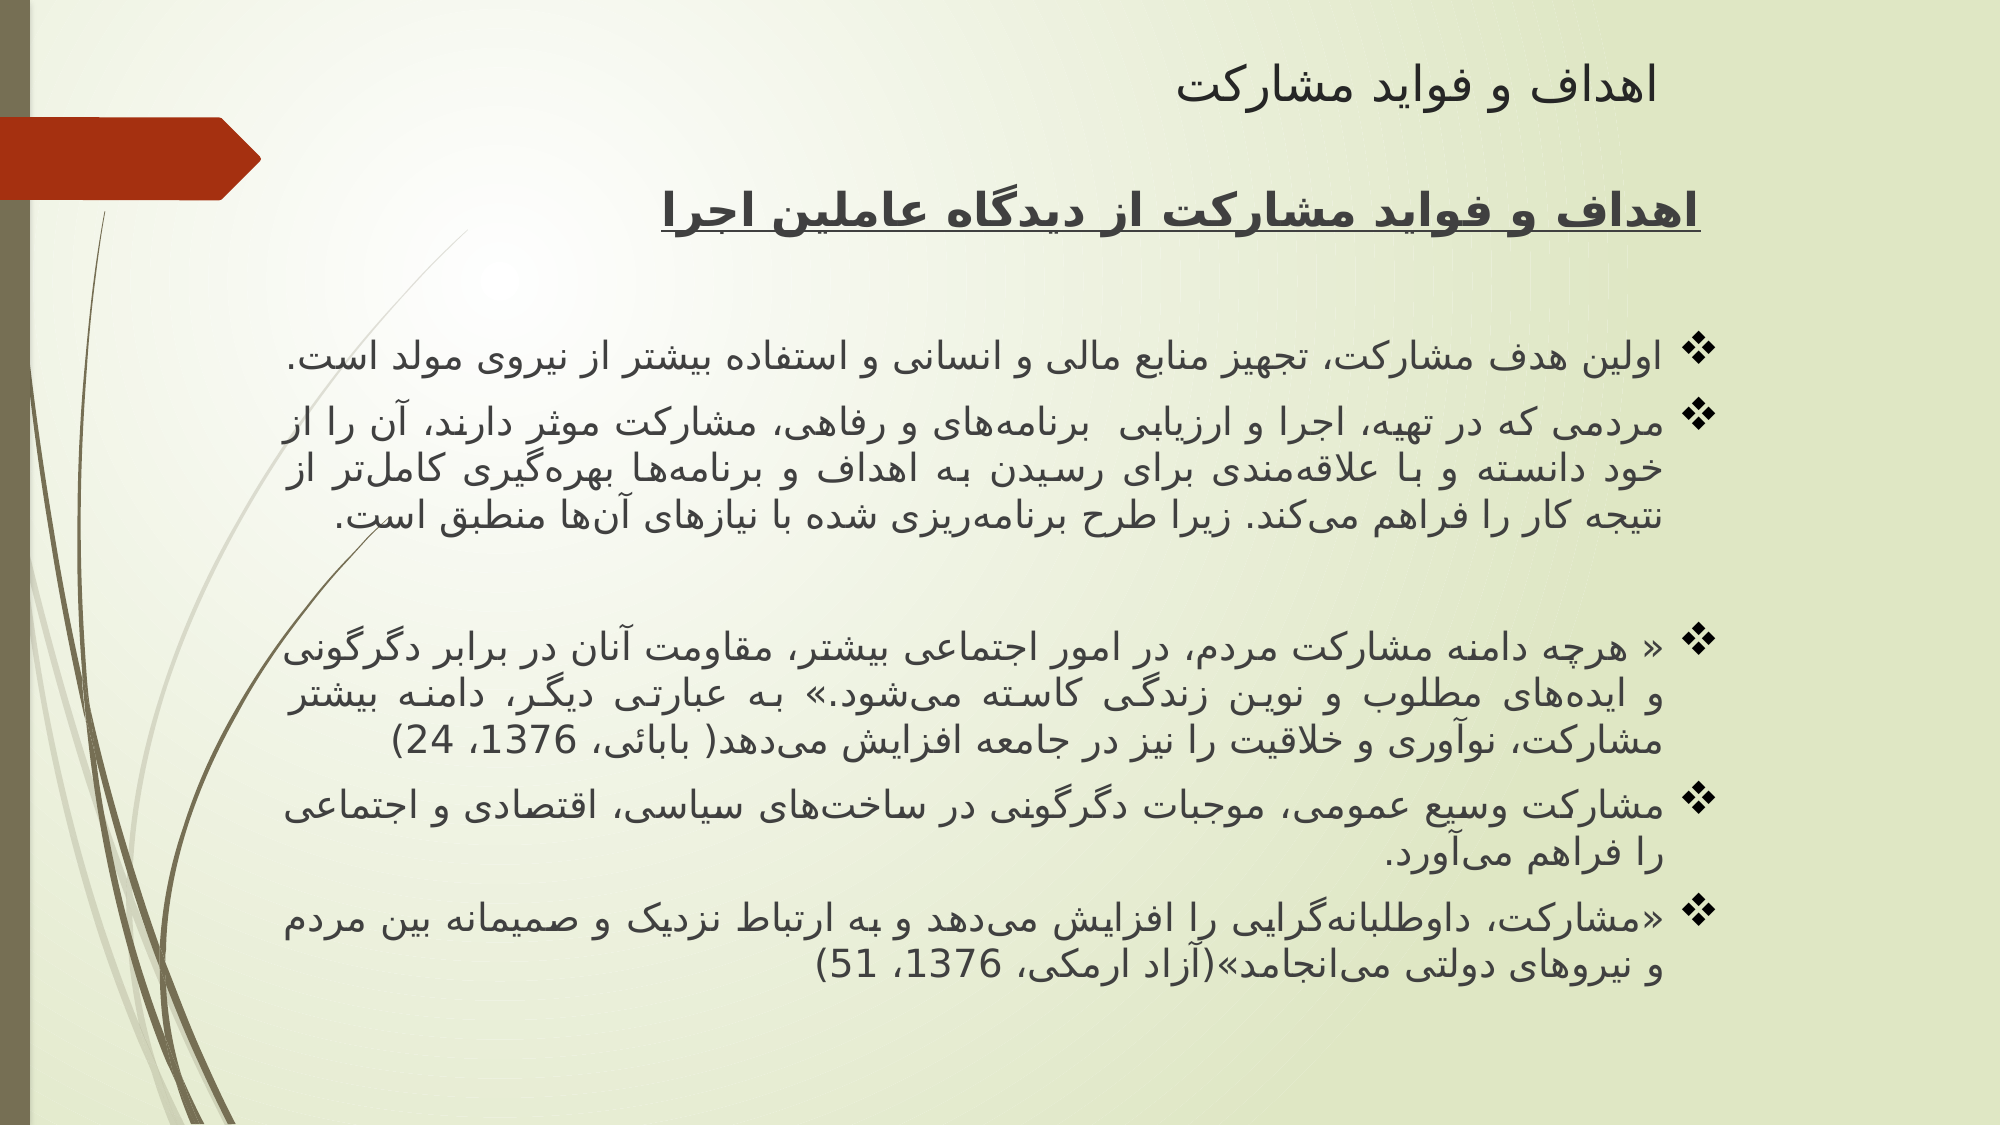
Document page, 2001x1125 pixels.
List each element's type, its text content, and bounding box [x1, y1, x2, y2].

title اهداف و فواید مشارکت [1153, 45, 1675, 149]
list اهداف و فواید مشارکت از دیدگاه عاملین اجرا اولین هدف مشارکت، تجهیز منابع مالی و انسانی و استفاده بیشتر از نیروی مولد است. مردمی که در تهیه، اجرا و ارزیابی برنامه‌های و رفاهی، مشارکت موثر دارند، آن را از خود دانسته و با علاقه‌مندی برای رسیدن به اهداف و برنامه‌ها بهره‌گیری کامل‌تر از نتیجه کار را فراهم می‌کند. زیرا طرح برنامه‌ریزی شده با نیازهای آن‌ها منطبق است. « هرچه دامنه مشارکت مردم، در امور اجتماعی بیشتر، مقاومت آنان در برابر دگرگونی و ایده‌های مطلوب و نوین زندگی کاسته می‌شود.» به عبارتی دیگر، دامنه بیشتر مشارکت، نوآوری و خلاقیت را نیز در جامعه افزایش می‌دهد( بابائی، 1376، 24) مشارکت وسیع عمومی، موجبات دگرگونی در ساخت‌های سیاسی، اقتصادی و اجتماعی را فراهم می‌آورد. «مشارکت، داوطلبانه‌گرایی را افزایش می‌دهد و به ارتباط نزدیک و صمیمانه بین مردم و نیروهای دولتی می‌انجامد»(آزاد ارمکی، 1376، 51) [267, 172, 1733, 1094]
